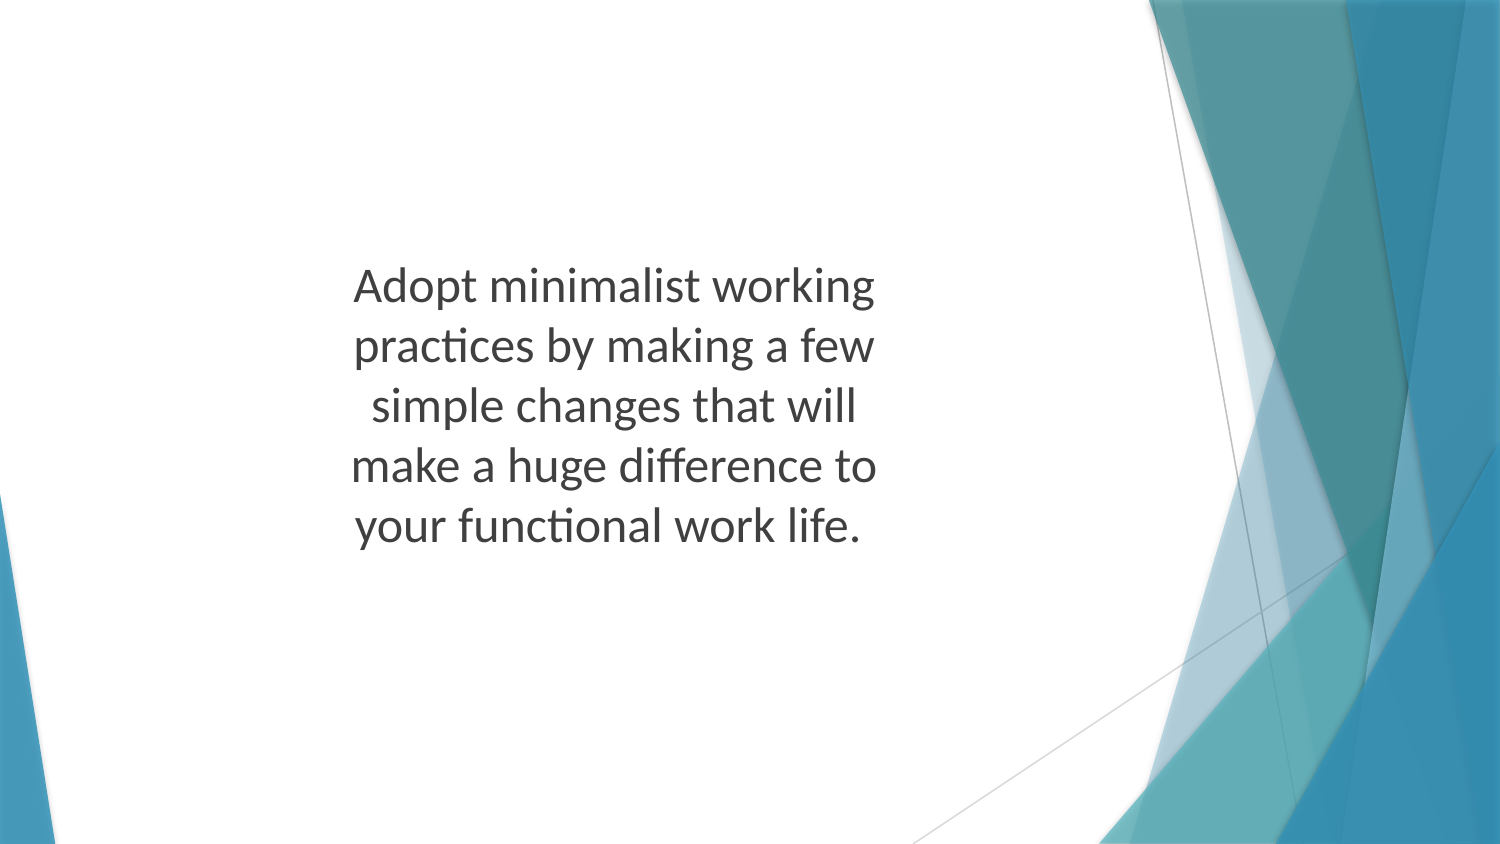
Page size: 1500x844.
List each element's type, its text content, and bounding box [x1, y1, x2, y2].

list Adopt minimalist working practices by making a few simple changes that will make a huge difference to your functional work life. [301, 244, 928, 588]
